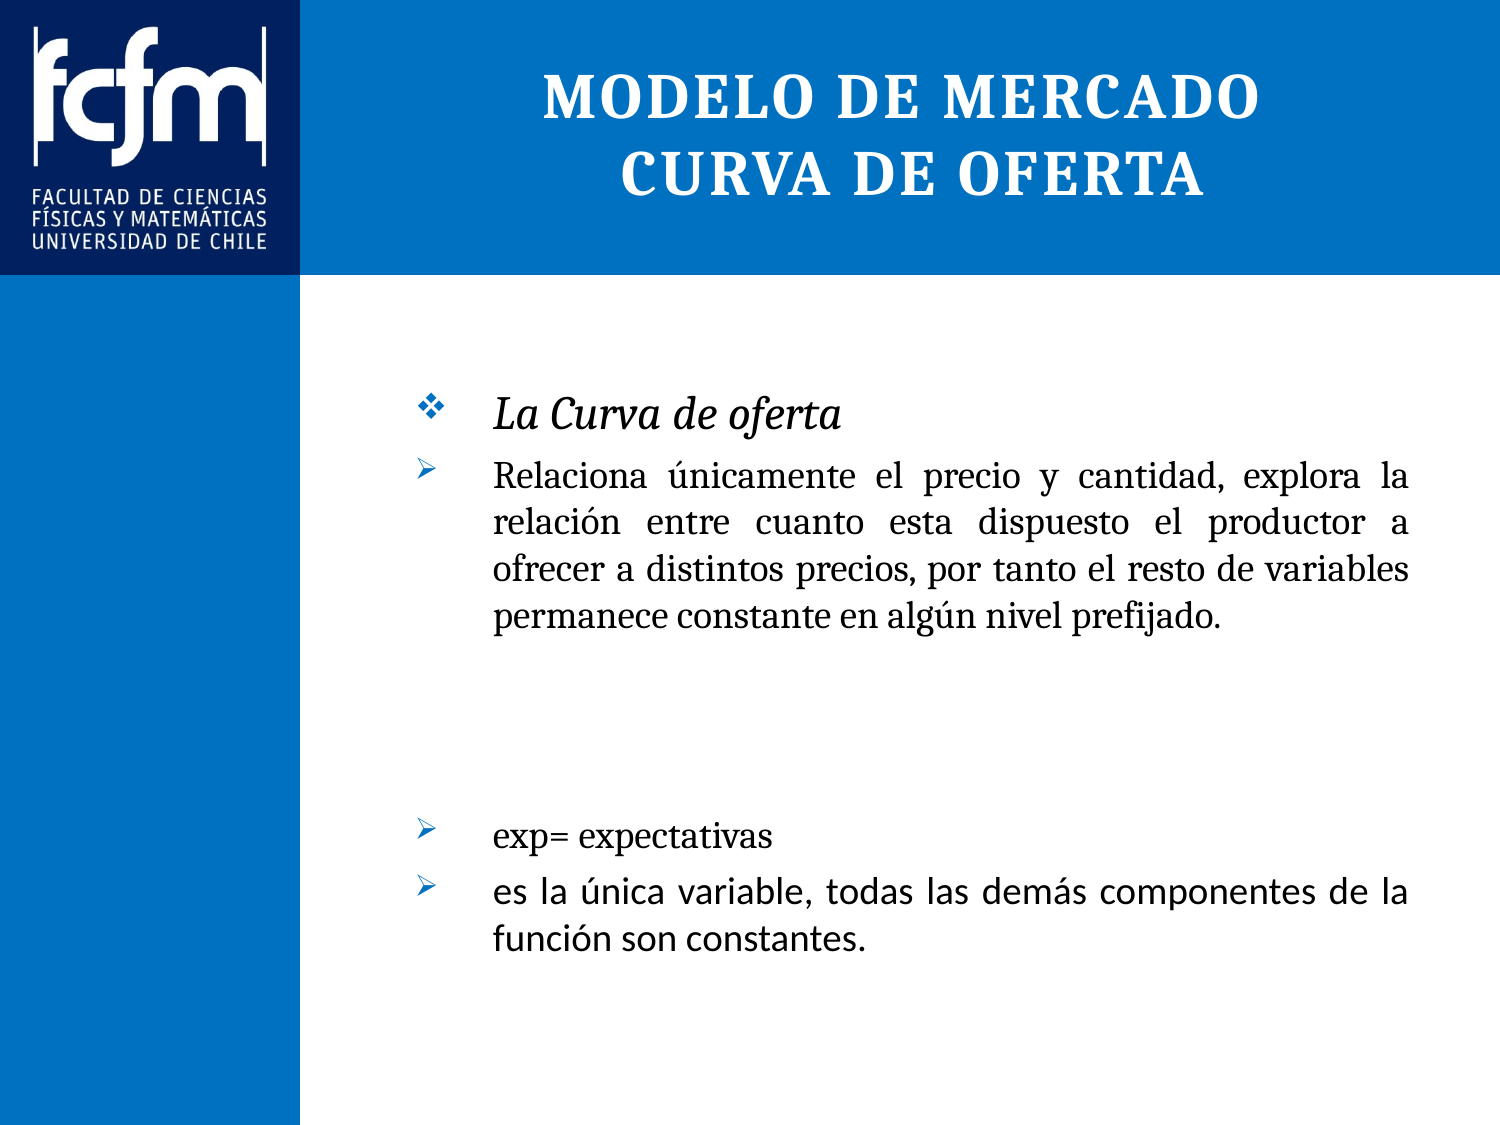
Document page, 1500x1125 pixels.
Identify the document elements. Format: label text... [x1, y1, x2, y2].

title Modelo de mercado curva de oferta [399, 37, 1425, 225]
list [399, 375, 1425, 1005]
picture [29, 18, 272, 254]
